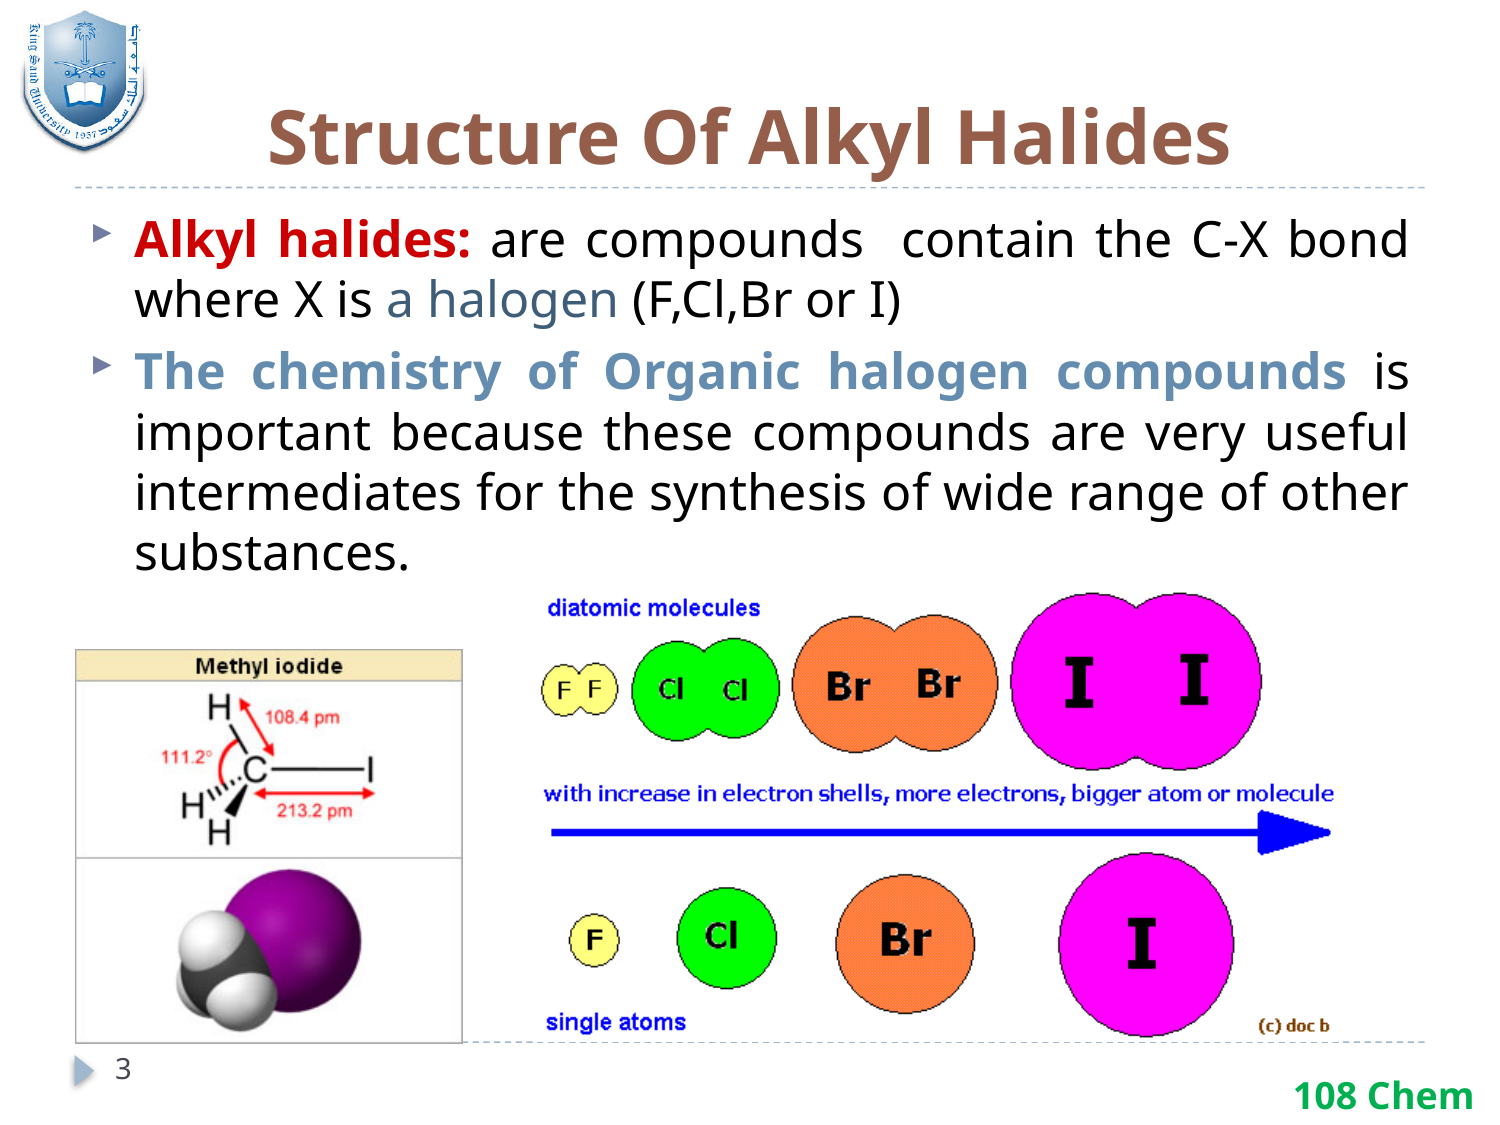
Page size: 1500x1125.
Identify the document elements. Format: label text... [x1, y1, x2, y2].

picture [537, 590, 1338, 1042]
text_box 108 Chem [1278, 1064, 1490, 1125]
picture [74, 649, 463, 1044]
title Structure Of Alkyl Halides [75, 24, 1425, 188]
slide_number 3 [100, 1057, 426, 1103]
list Alkyl halides: are compounds contain the C-X bond where X is a halogen (F,Cl,Br or I) The chemistry of Organic halogen compounds is important because these compounds are very useful intermediates for the synthesis of wide range of other substances. [75, 200, 1425, 1010]
picture [4, 1, 163, 160]
